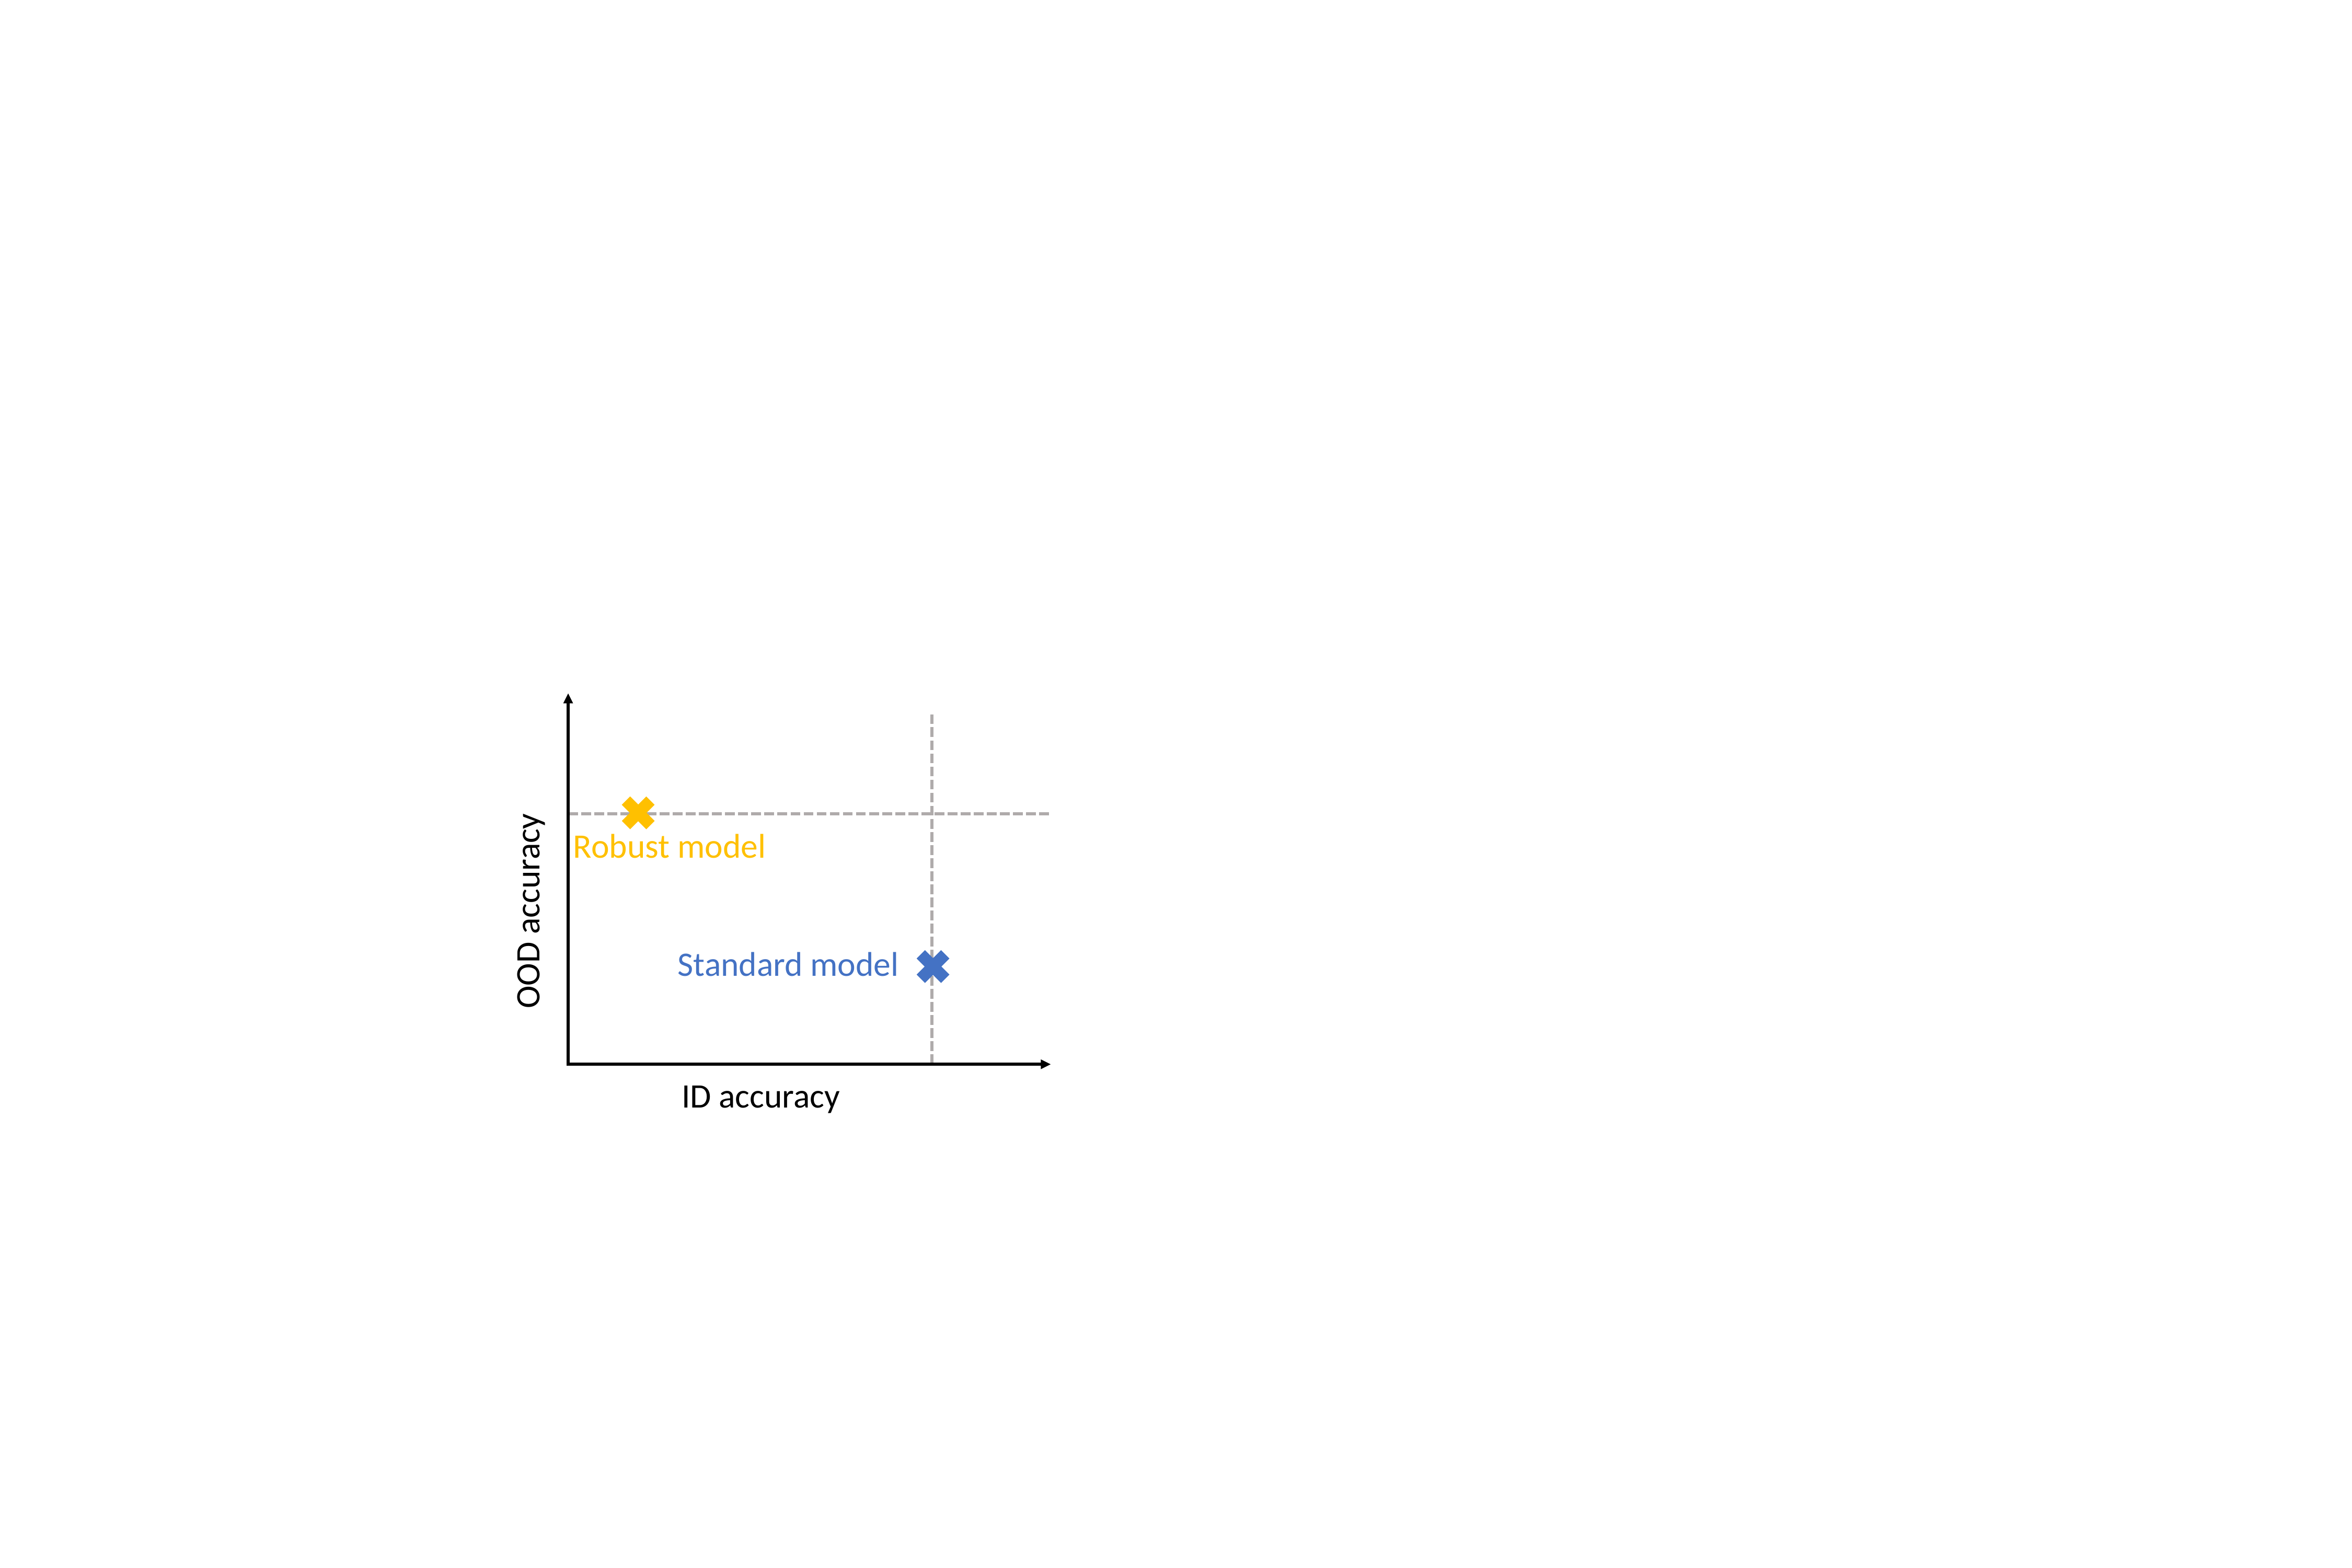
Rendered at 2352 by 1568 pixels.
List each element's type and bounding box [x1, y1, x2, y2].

text_box [501, 584, 1106, 1120]
